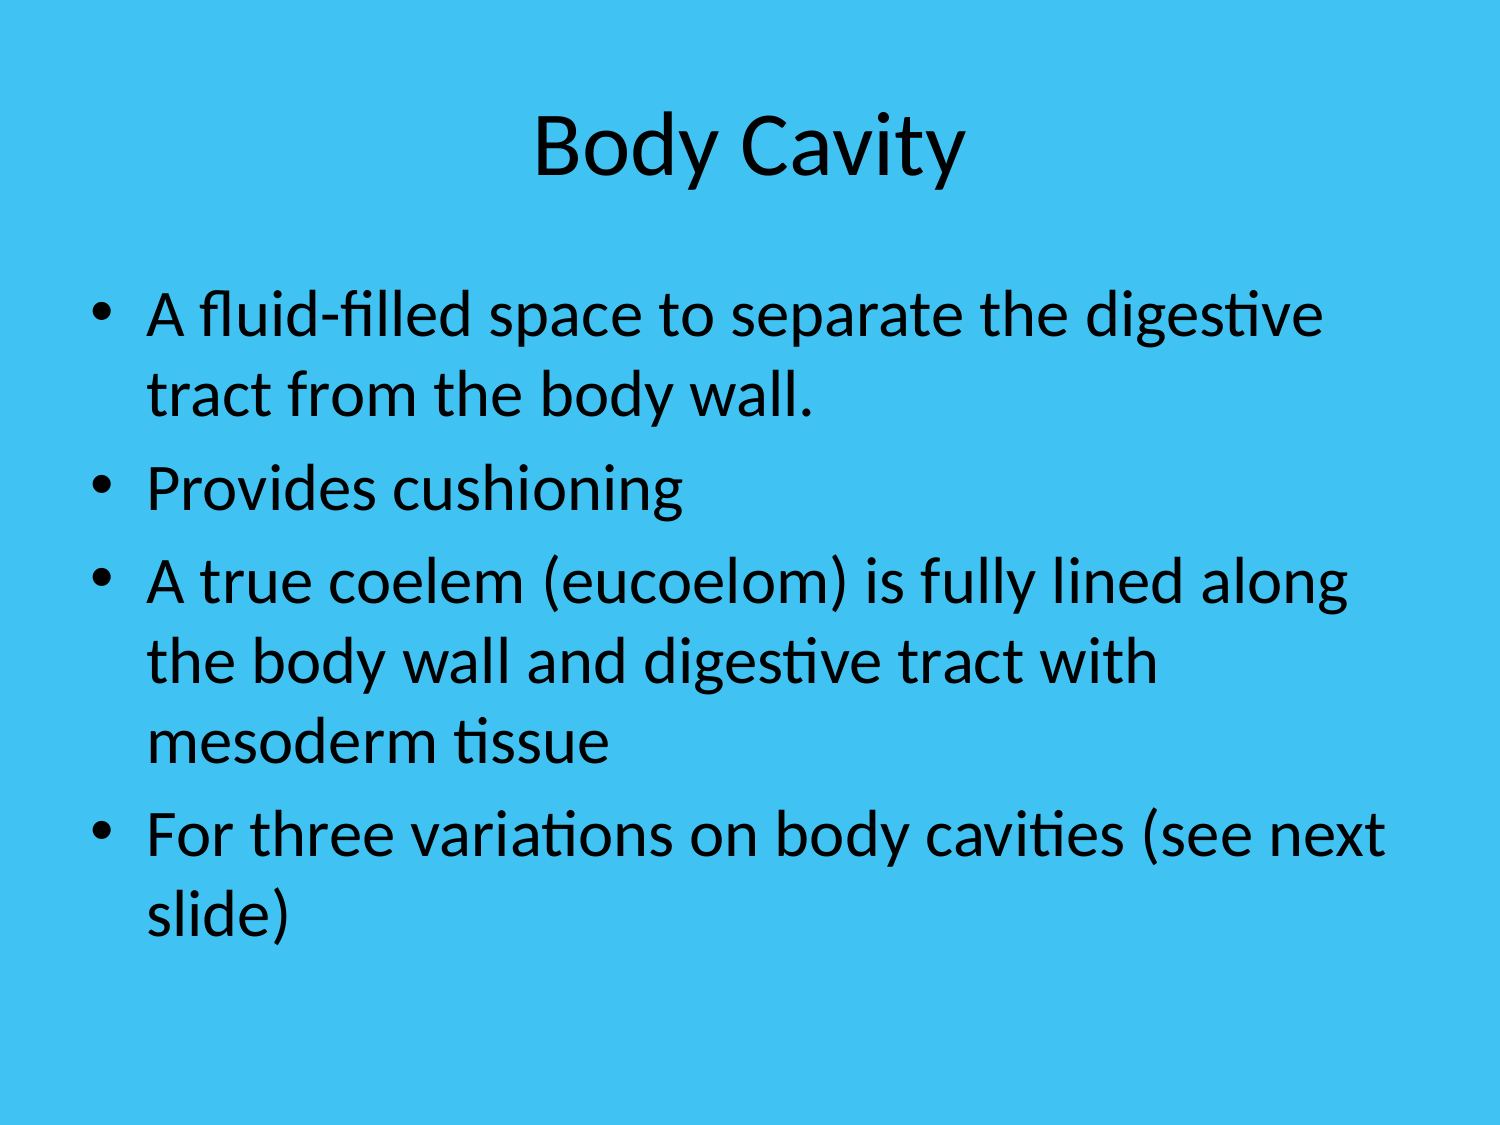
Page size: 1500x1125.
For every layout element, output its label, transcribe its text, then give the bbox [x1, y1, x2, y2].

title Body Cavity [75, 45, 1425, 233]
list A fluid-filled space to separate the digestive tract from the body wall. Provides cushioning A true coelem (eucoelom) is fully lined along the body wall and digestive tract with mesoderm tissue For three variations on body cavities (see next slide) [75, 262, 1425, 1005]
